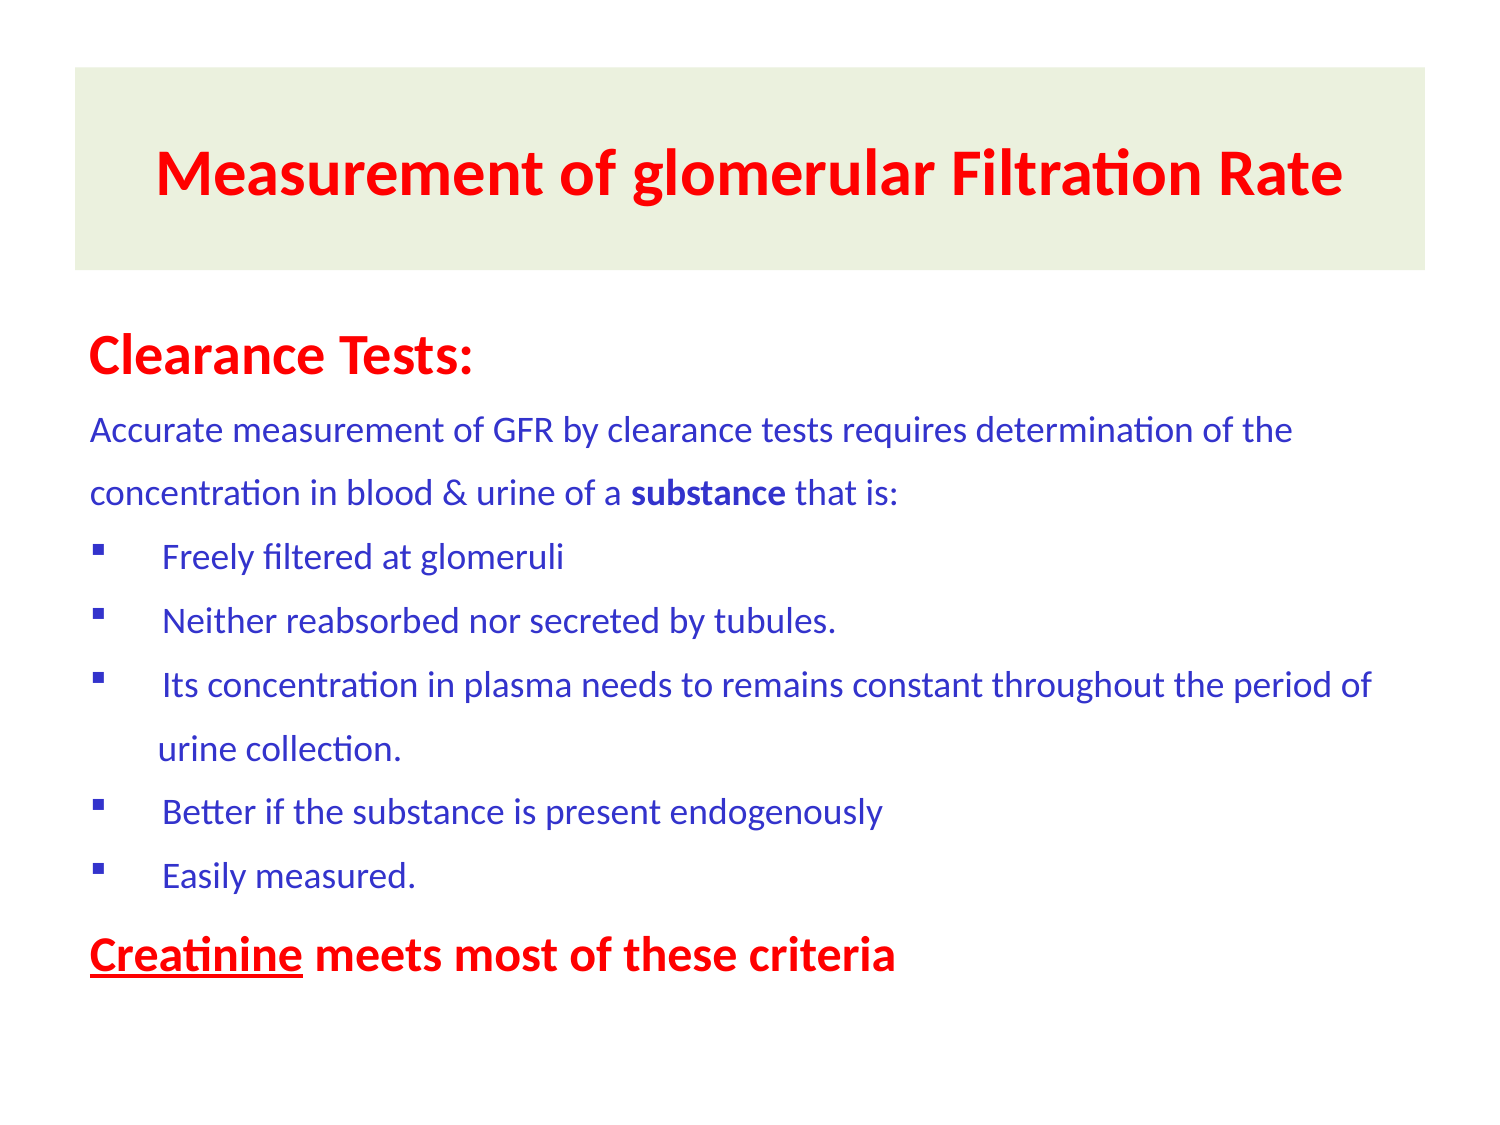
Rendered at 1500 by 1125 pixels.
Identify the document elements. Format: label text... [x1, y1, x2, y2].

text_box Clearance Tests: Accurate measurement of GFR by clearance tests requires determination of the concentration in blood & urine of a substance that is: Freely filtered at glomeruli Neither reabsorbed nor secreted by tubules. Its concentration in plasma needs to remains constant throughout the period of urine collection. Better if the substance is present endogenously Easily measured. Creatinine meets most of these criteria [74, 287, 1413, 989]
title Measurement of glomerular Filtration Rate [75, 67, 1425, 271]
